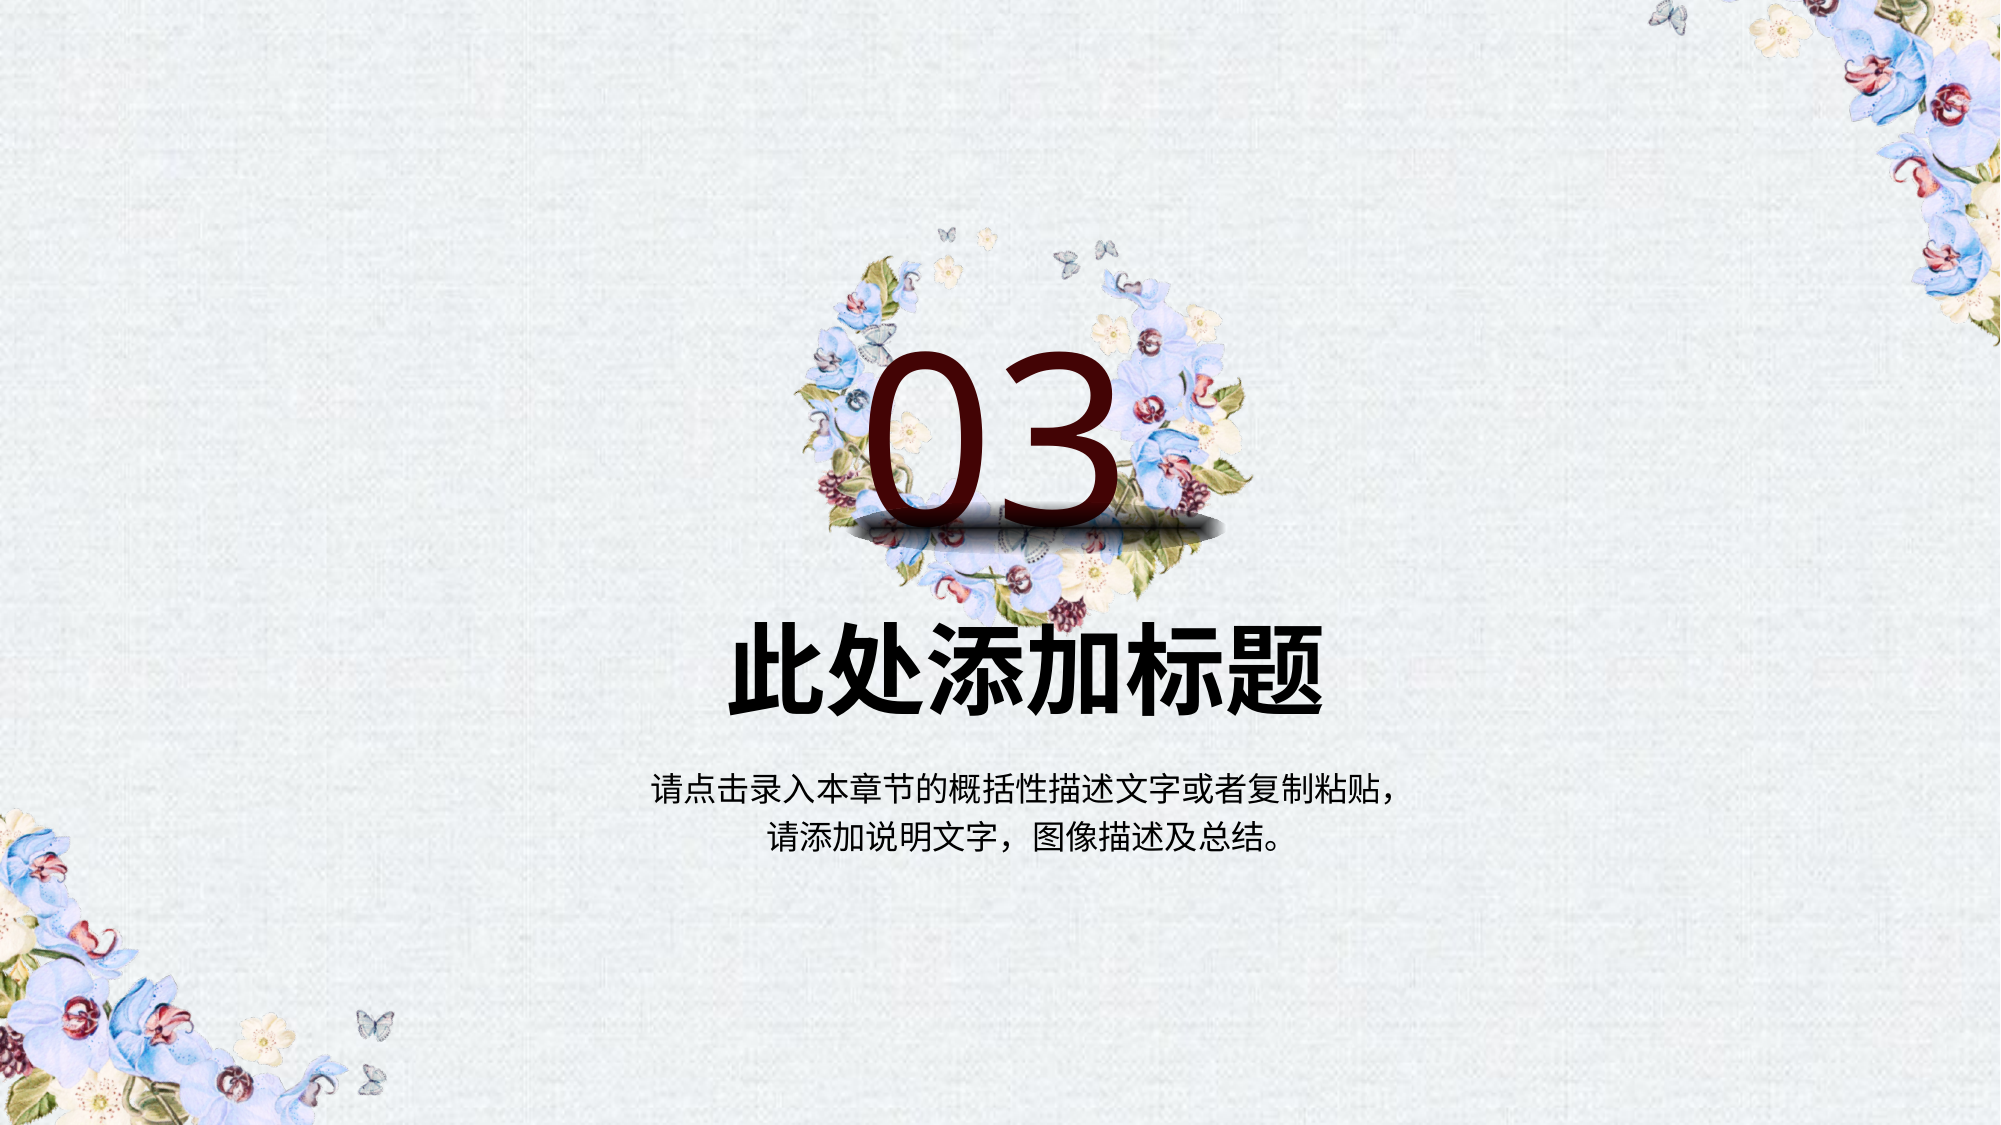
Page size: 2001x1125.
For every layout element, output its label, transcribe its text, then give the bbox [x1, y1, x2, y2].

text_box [828, 276, 1227, 582]
text_box 此处添加标题 [710, 600, 1341, 735]
text_box 请点击录入本章节的概括性描述文字或者复制粘贴，请添加说明文字，图像描述及总结。 [627, 752, 1438, 864]
picture [0, 0, 2001, 1125]
